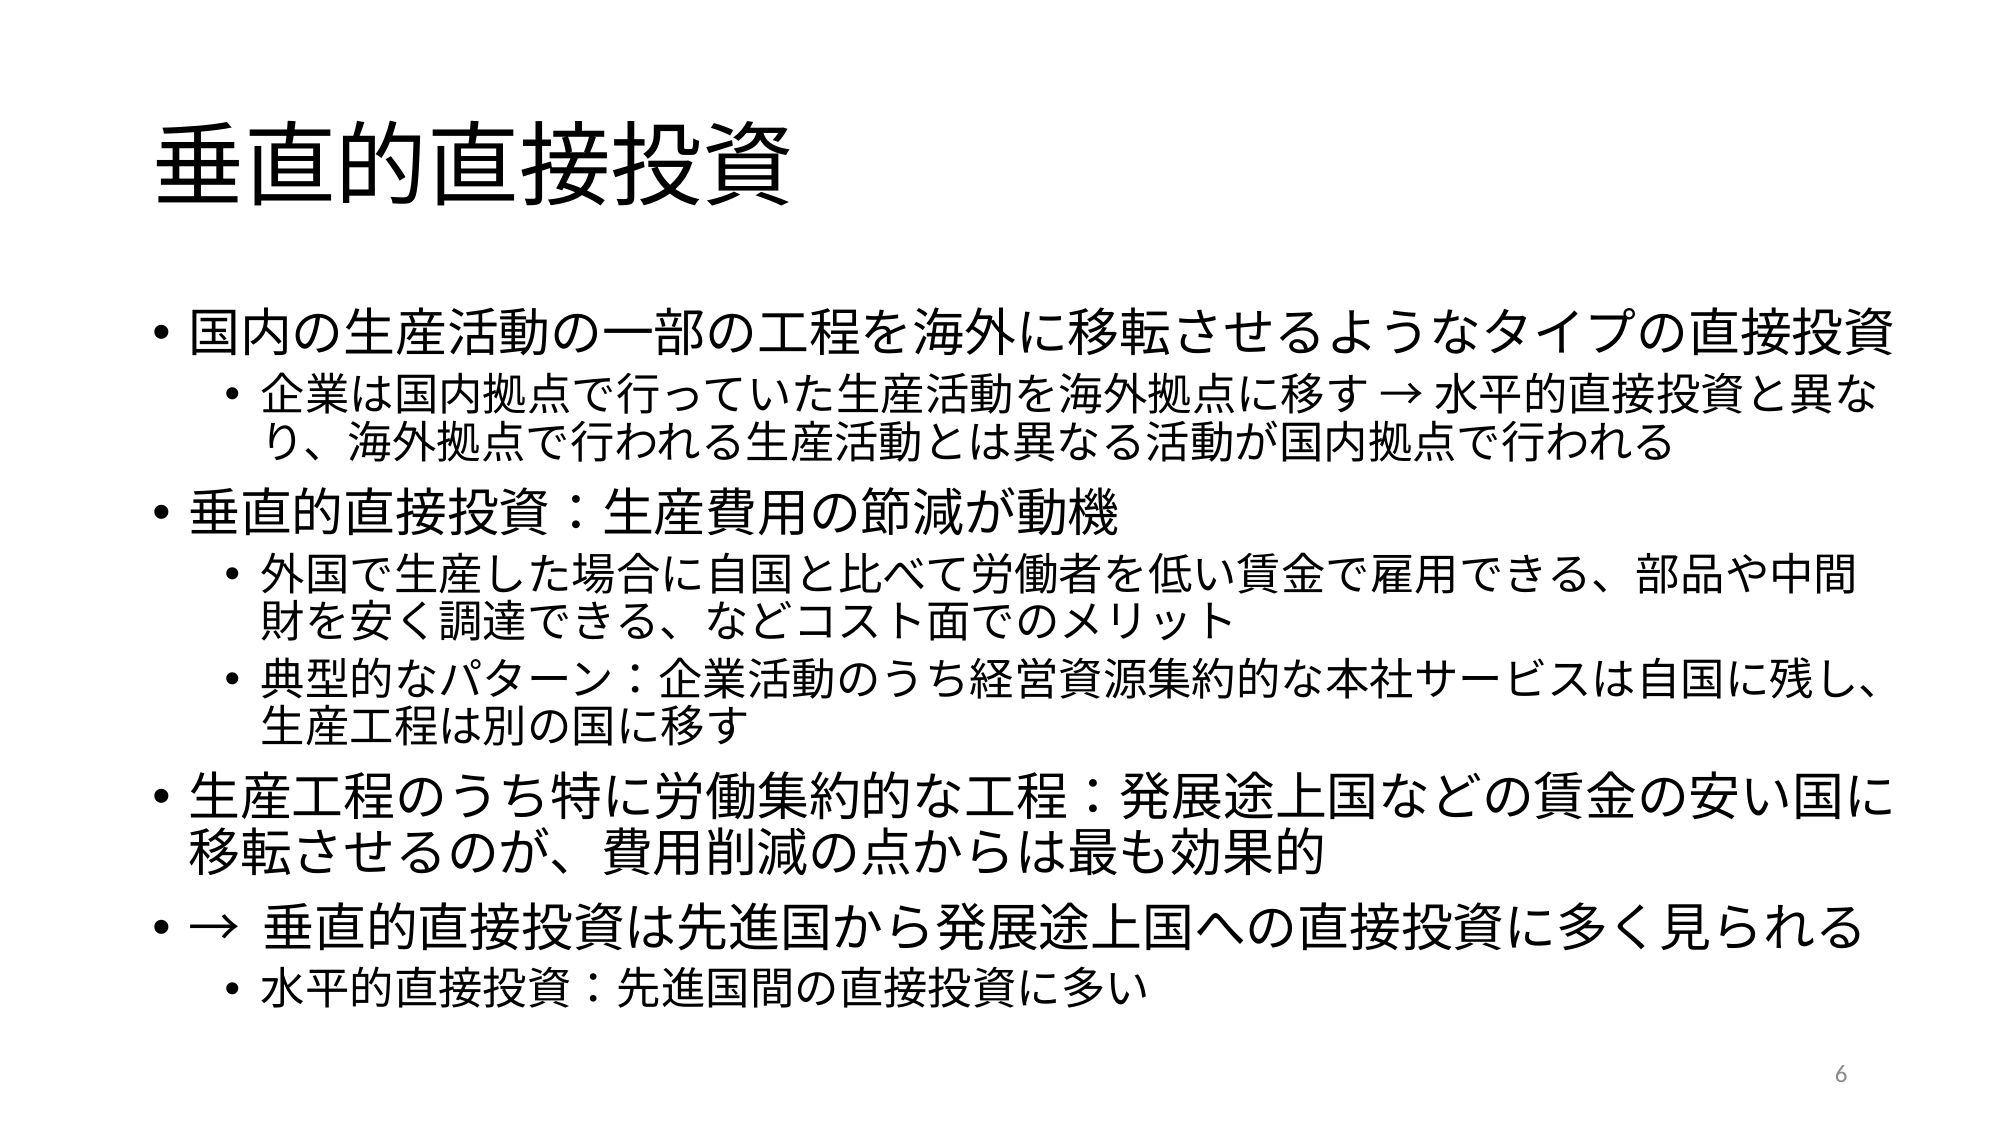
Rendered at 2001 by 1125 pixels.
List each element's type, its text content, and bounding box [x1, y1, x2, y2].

slide_number 6 [1412, 1042, 1863, 1103]
list 国内の生産活動の一部の工程を海外に移転させるようなタイプの直接投資 企業は国内拠点で行っていた生産活動を海外拠点に移す → 水平的直接投資と異なり、海外拠点で行われる生産活動とは異なる活動が国内拠点で行われる 垂直的直接投資：生産費用の節減が動機 外国で生産した場合に自国と比べて労働者を低い賃金で雇用できる、部品や中間財を安く調達できる、などコスト面でのメリット 典型的なパターン：企業活動のうち経営資源集約的な本社サービスは自国に残し、生産工程は別の国に移す 生産工程のうち特に労働集約的な工程：発展途上国などの賃金の安い国に移転させるのが、費用削減の点からは最も効果的 → 垂直的直接投資は先進国から発展途上国への直接投資に多く見られる 水平的直接投資：先進国間の直接投資に多い [137, 299, 1919, 1103]
title 垂直的直接投資 [137, 59, 1863, 278]
